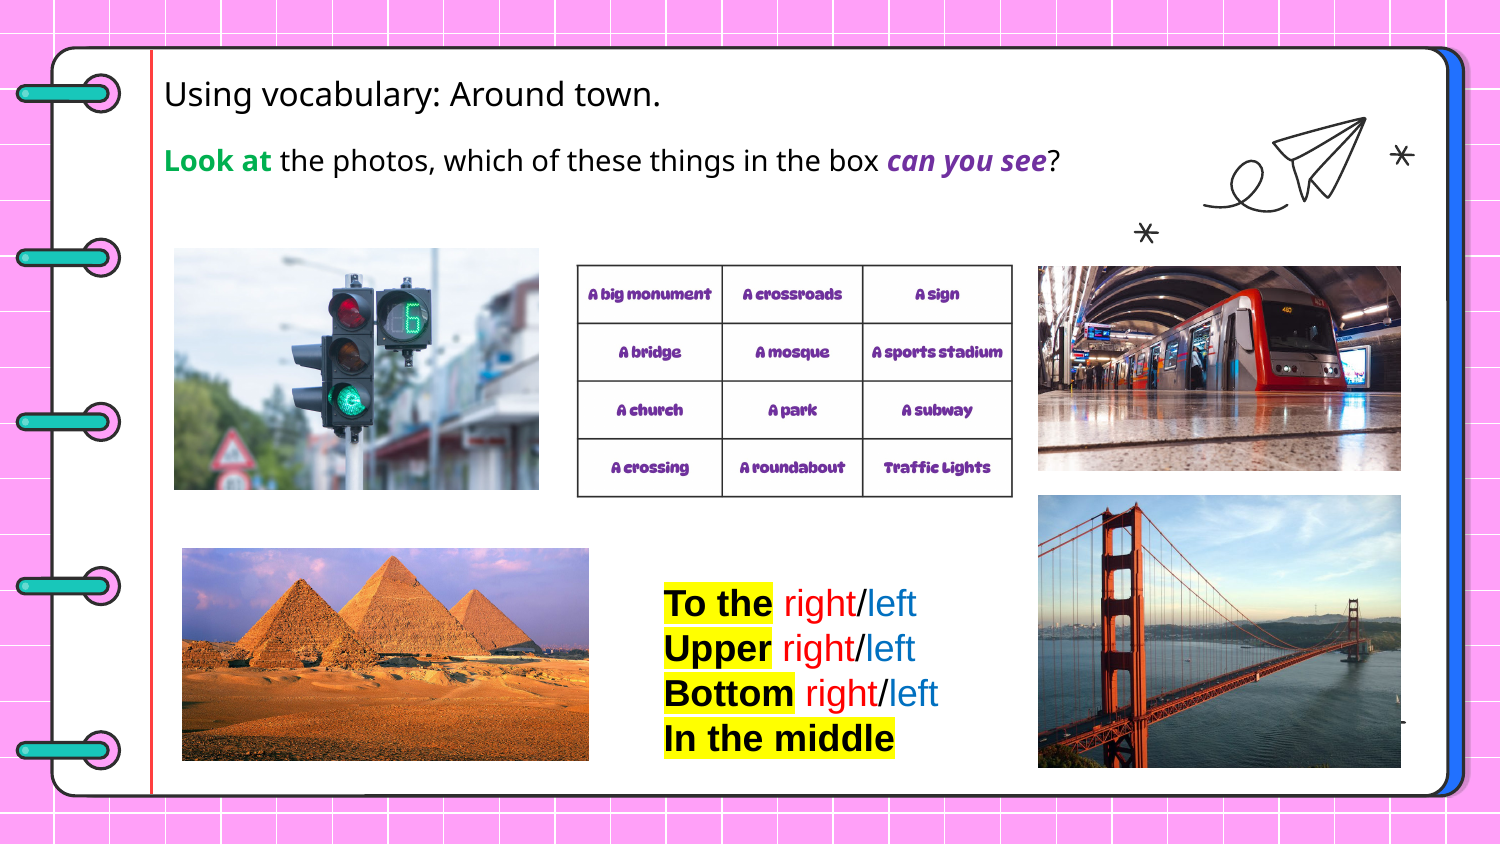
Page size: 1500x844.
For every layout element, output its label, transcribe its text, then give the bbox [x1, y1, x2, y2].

picture [1038, 494, 1401, 768]
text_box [1203, 117, 1366, 214]
text_box To the right/left Upper right/left Bottom right/left In the middle [645, 569, 989, 844]
picture [182, 548, 589, 762]
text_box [1134, 223, 1159, 243]
text_box Using vocabulary: Around town. Look at the photos, which of these things in the box can you see? [148, 57, 1194, 296]
picture [1038, 266, 1401, 471]
picture [575, 261, 1015, 500]
picture [174, 248, 539, 491]
